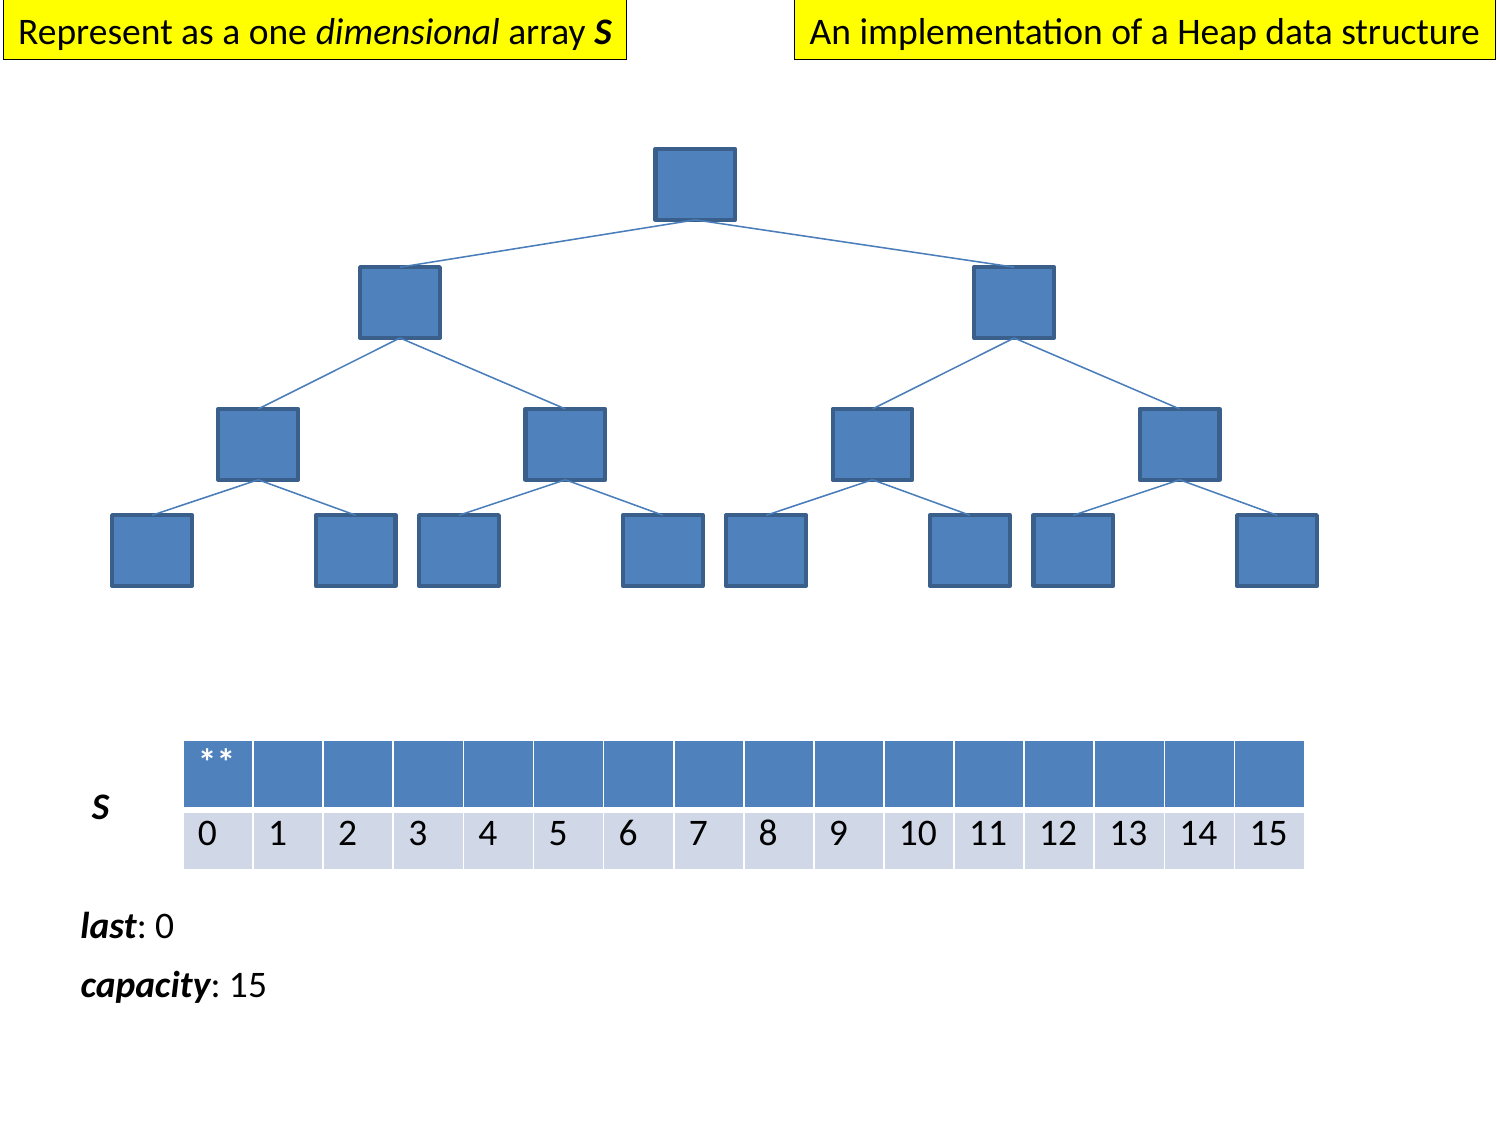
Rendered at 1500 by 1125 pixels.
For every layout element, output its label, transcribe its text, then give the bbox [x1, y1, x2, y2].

table_header [675, 741, 743, 807]
table_cell 8 [745, 813, 813, 869]
table_cell 1 [254, 813, 322, 869]
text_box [359, 148, 1055, 339]
table_cell 5 [534, 813, 603, 869]
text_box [872, 337, 1013, 410]
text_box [1033, 408, 1318, 587]
text_box capacity: 15 [65, 952, 283, 1012]
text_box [257, 337, 399, 410]
table_header [324, 741, 392, 807]
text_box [418, 408, 703, 587]
table_header [254, 741, 322, 807]
table_cell 3 [394, 813, 463, 869]
table_cell 4 [464, 813, 533, 869]
table_header [1235, 741, 1304, 807]
table_header [955, 741, 1023, 807]
table_cell 2 [324, 813, 392, 869]
table_cell 7 [675, 813, 743, 869]
table_header [1165, 741, 1234, 807]
text_box Represent as a one dimensional array S [3, 0, 627, 60]
table_header [394, 741, 463, 807]
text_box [726, 408, 1011, 587]
table_header [815, 741, 883, 807]
table_cell 0 [184, 813, 252, 869]
table_cell 13 [1095, 813, 1164, 869]
table_cell 15 [1235, 813, 1304, 869]
text_box An implementation of a Heap data structure [794, 0, 1496, 60]
table_cell 6 [604, 813, 673, 869]
table_cell 10 [885, 813, 953, 869]
table_header [534, 741, 603, 807]
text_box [111, 408, 396, 587]
table_header [464, 741, 533, 807]
text_box last: 0 [65, 893, 190, 952]
table_cell 11 [955, 813, 1023, 869]
table_header [745, 741, 813, 807]
table_header [604, 741, 673, 807]
table_cell 12 [1025, 813, 1093, 869]
table_cell 14 [1165, 813, 1234, 869]
table_cell 9 [815, 813, 883, 869]
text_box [1013, 337, 1180, 410]
table_header [885, 741, 953, 807]
table_header [1095, 741, 1164, 807]
text_box S [77, 775, 125, 835]
table_header ** [184, 741, 252, 807]
table_header [1025, 741, 1093, 807]
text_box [399, 337, 566, 410]
